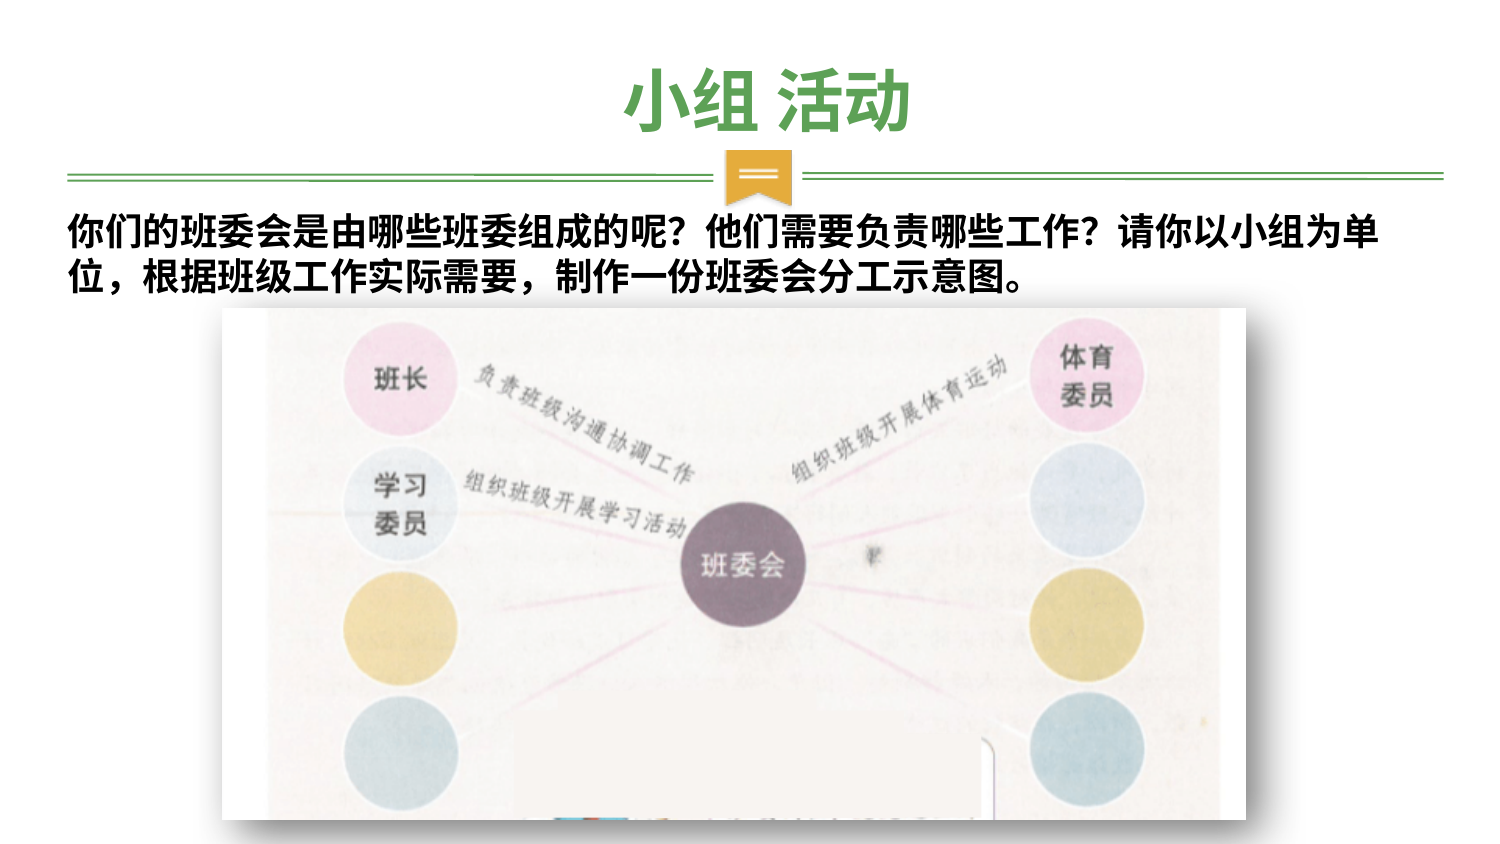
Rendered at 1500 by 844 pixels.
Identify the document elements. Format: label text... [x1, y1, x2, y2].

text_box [67, 174, 714, 181]
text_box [802, 173, 1444, 180]
picture [222, 308, 1246, 820]
text_box 你们的班委会是由哪些班委组成的呢？他们需要负责哪些工作？请你以小组为单位，根据班级工作实际需要，制作一份班委会分工示意图。 [0, 202, 1456, 304]
text_box 小组 活动 [611, 52, 1400, 147]
picture [722, 150, 795, 212]
